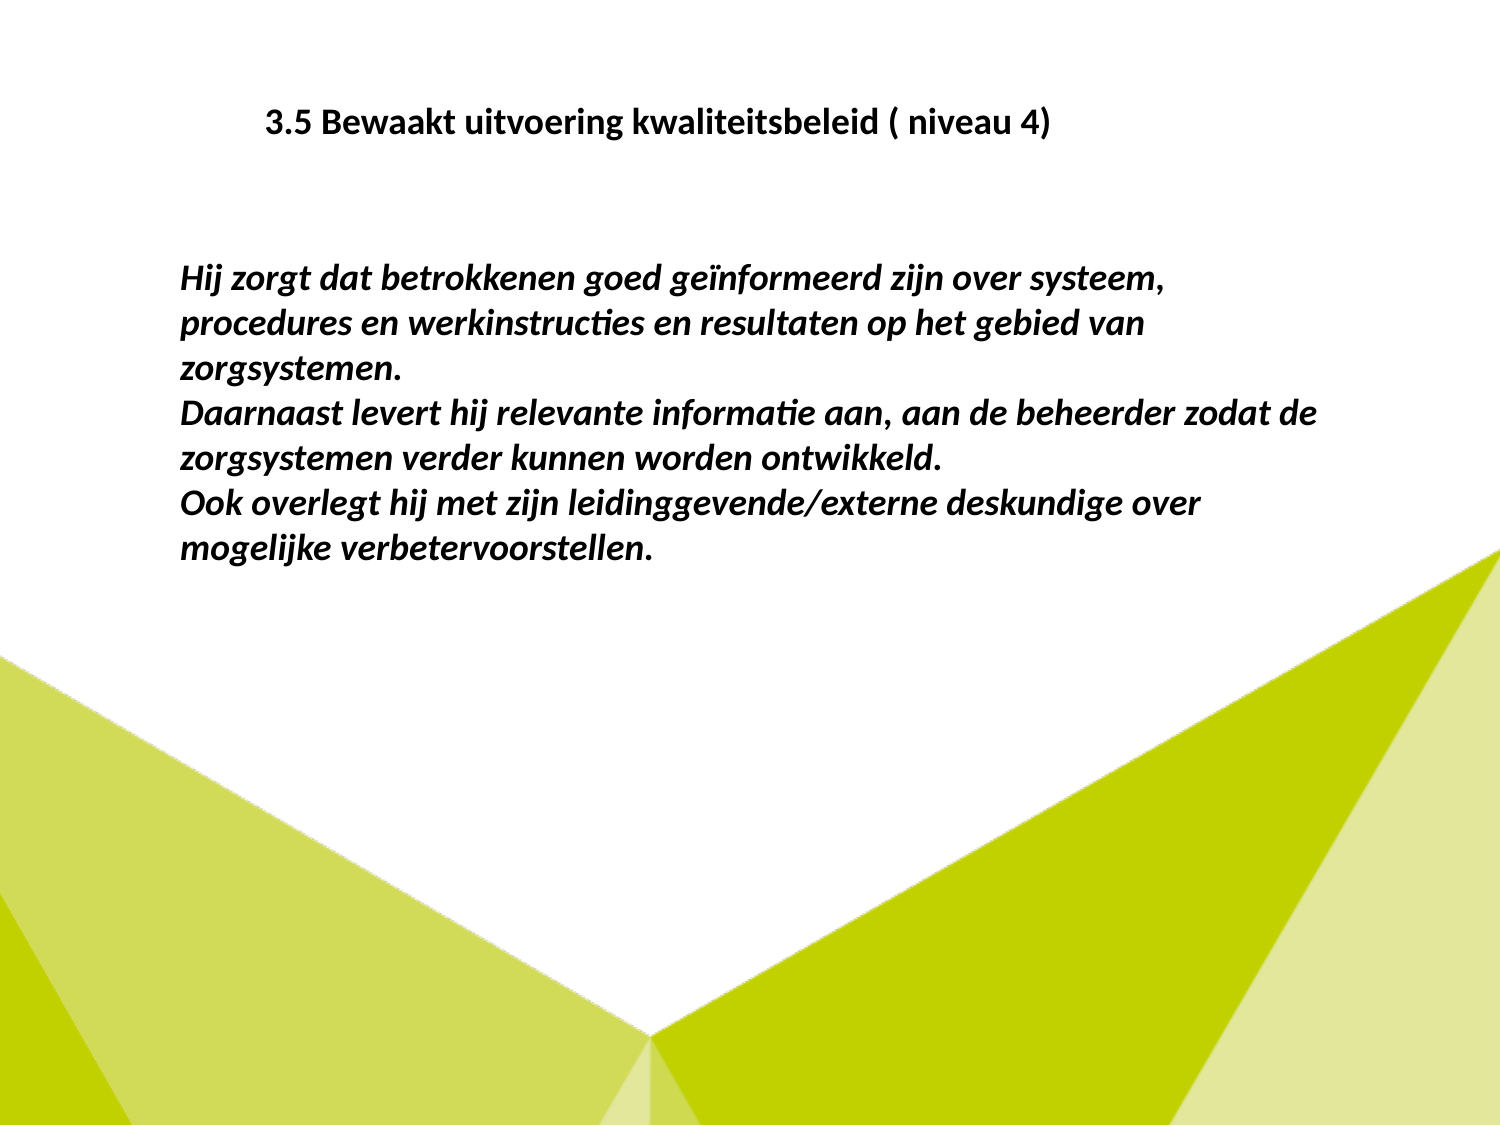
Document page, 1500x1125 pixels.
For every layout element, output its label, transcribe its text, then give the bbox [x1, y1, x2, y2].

text_box Hij zorgt dat betrokkenen goed geïnformeerd zijn over systeem, procedures en werkinstructies en resultaten op het gebied van zorgsystemen. Daarnaast levert hij relevante informatie aan, aan de beheerder zodat de zorgsystemen verder kunnen worden ontwikkeld. Ook overlegt hij met zijn leidinggevende/externe deskundige over mogelijke verbetervoorstellen. [165, 245, 1335, 474]
text_box 3.5 Bewaakt uitvoering kwaliteitsbeleid ( niveau 4) [249, 89, 1391, 150]
picture [0, 475, 1500, 1125]
